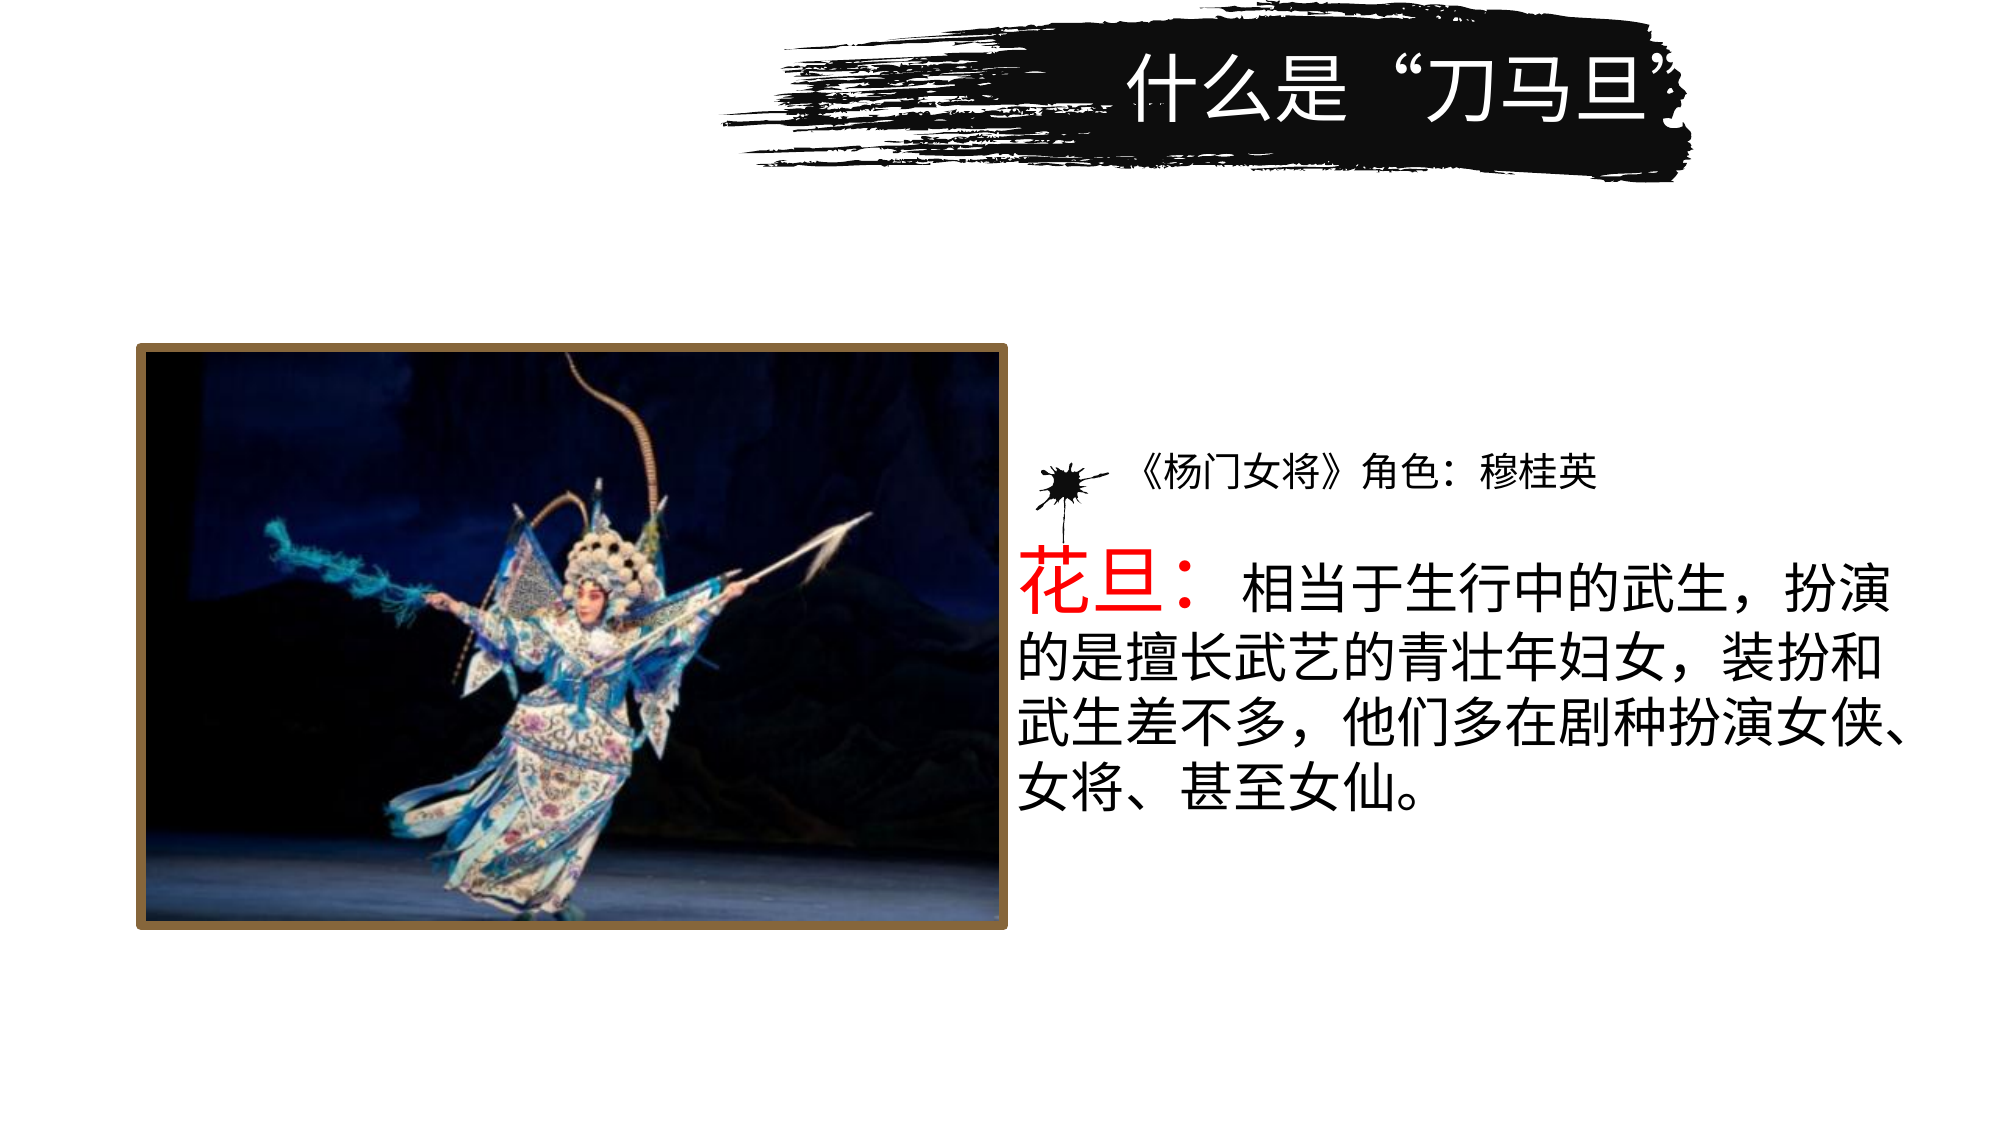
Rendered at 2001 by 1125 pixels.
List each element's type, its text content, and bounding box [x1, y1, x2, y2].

picture [145, 352, 999, 921]
text_box 花旦：相当于生行中的武生，扮演的是擅长武艺的青壮年妇女，装扮和武生差不多，他们多在剧种扮演女侠、女将、甚至女仙。 [1008, 526, 1925, 827]
text_box [1035, 462, 1109, 544]
text_box [718, 0, 1694, 183]
title 什么是“刀马旦” [1109, 42, 1784, 142]
text_box 《杨门女将》角色：穆桂英 [1109, 439, 2000, 503]
